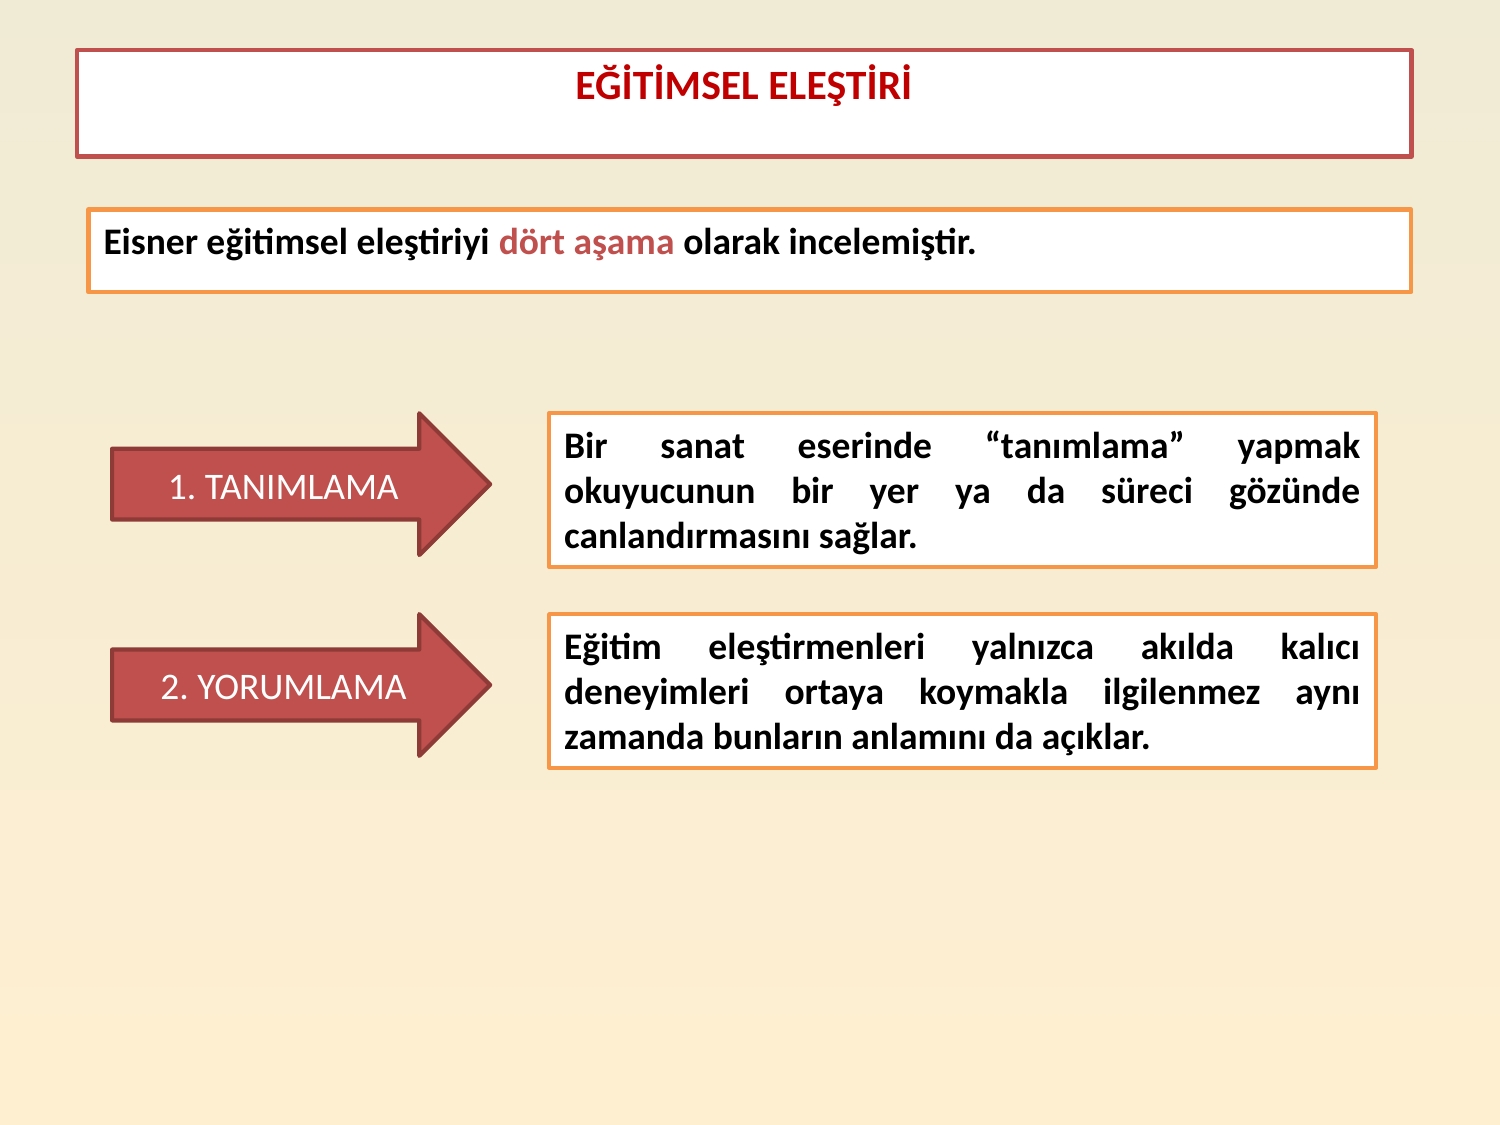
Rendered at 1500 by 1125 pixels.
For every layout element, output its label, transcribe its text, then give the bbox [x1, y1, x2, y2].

text_box Bir sanat eserinde “tanımlama” yapmak okuyucunun bir yer ya da süreci gözünde canlandırmasını sağlar. [547, 411, 1378, 569]
text_box Eğitim eleştirmenleri yalnızca akılda kalıcı deneyimleri ortaya koymakla ilgilenmez aynı zamanda bunların anlamını da açıklar. [547, 612, 1378, 770]
text_box 1. TANIMLAMA [110, 411, 493, 557]
text_box EĞİTİMSEL ELEŞTİRİ [75, 48, 1414, 159]
text_box Eisner eğitimsel eleştiriyi dört aşama olarak incelemiştir. [86, 207, 1413, 294]
text_box 2. YORUMLAMA [110, 612, 493, 758]
